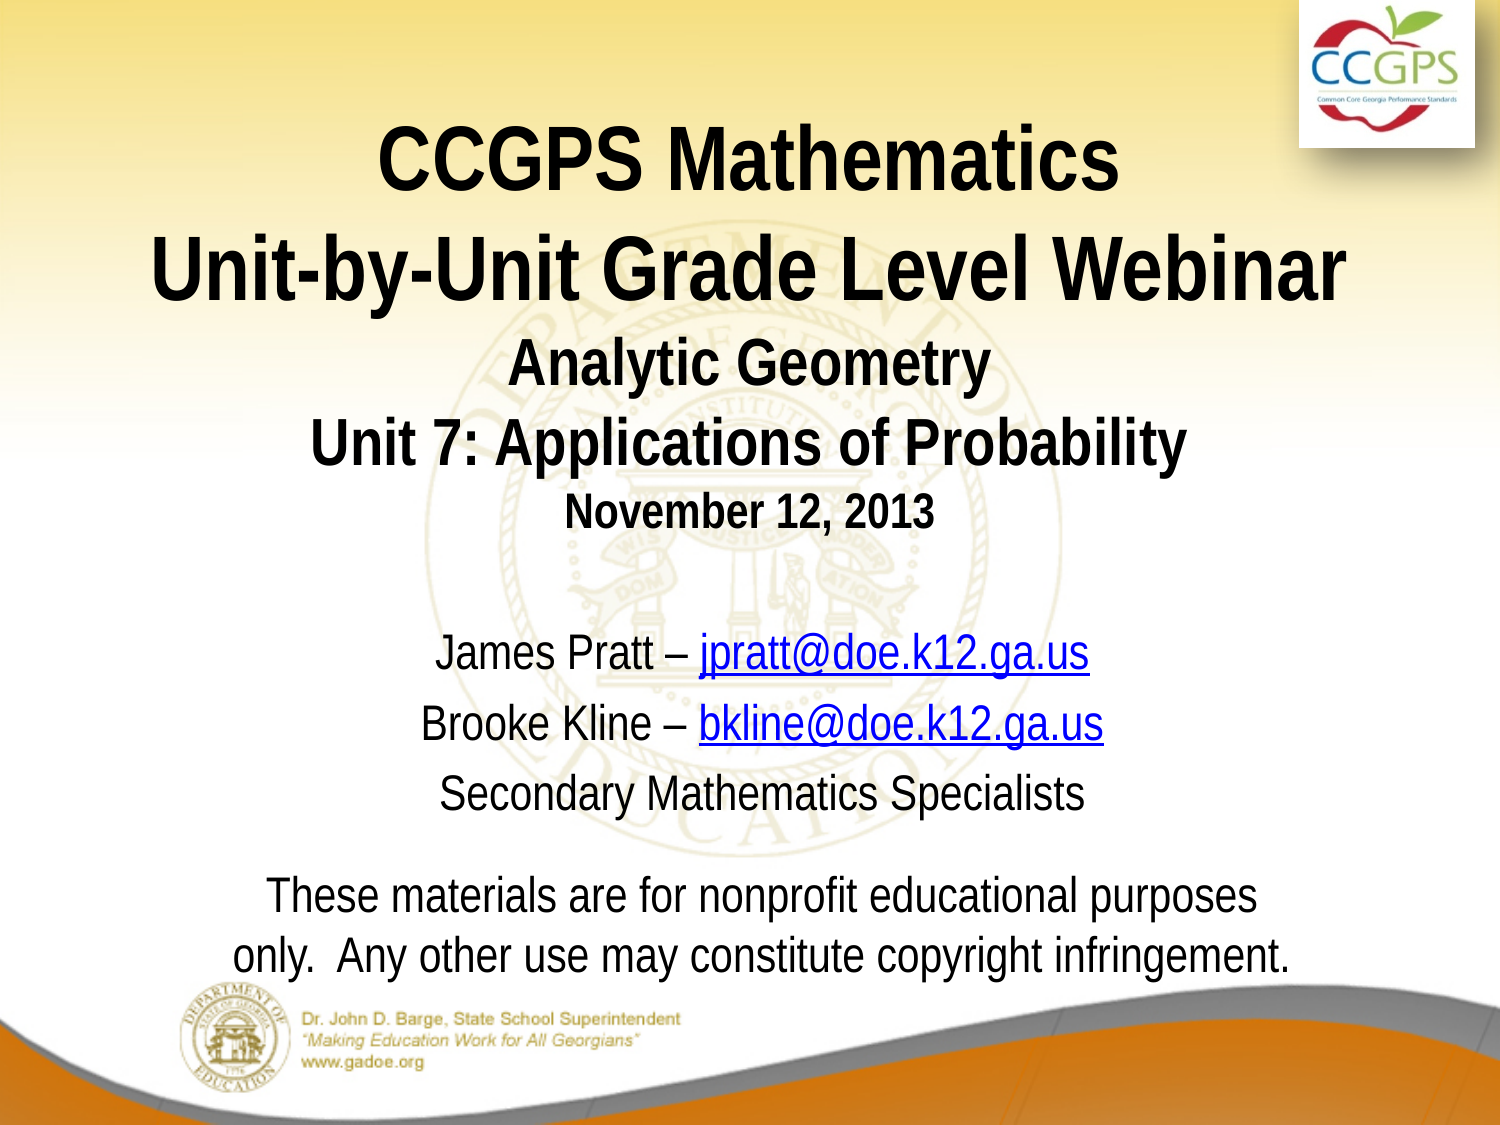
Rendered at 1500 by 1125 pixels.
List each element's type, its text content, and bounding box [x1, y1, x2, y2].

picture [0, 0, 1500, 1125]
title CCGPS Mathematics Unit-by-Unit Grade Level Webinar Analytic Geometry Unit 7: Applications of Probability November 12, 2013 [24, 24, 1476, 613]
subtitle James Pratt – jpratt@doe.k12.ga.us Brooke Kline – bkline@doe.k12.ga.us Secondary Mathematics Specialists These materials are for nonprofit educational purposes only. Any other use may constitute copyright infringement. [212, 612, 1313, 1038]
